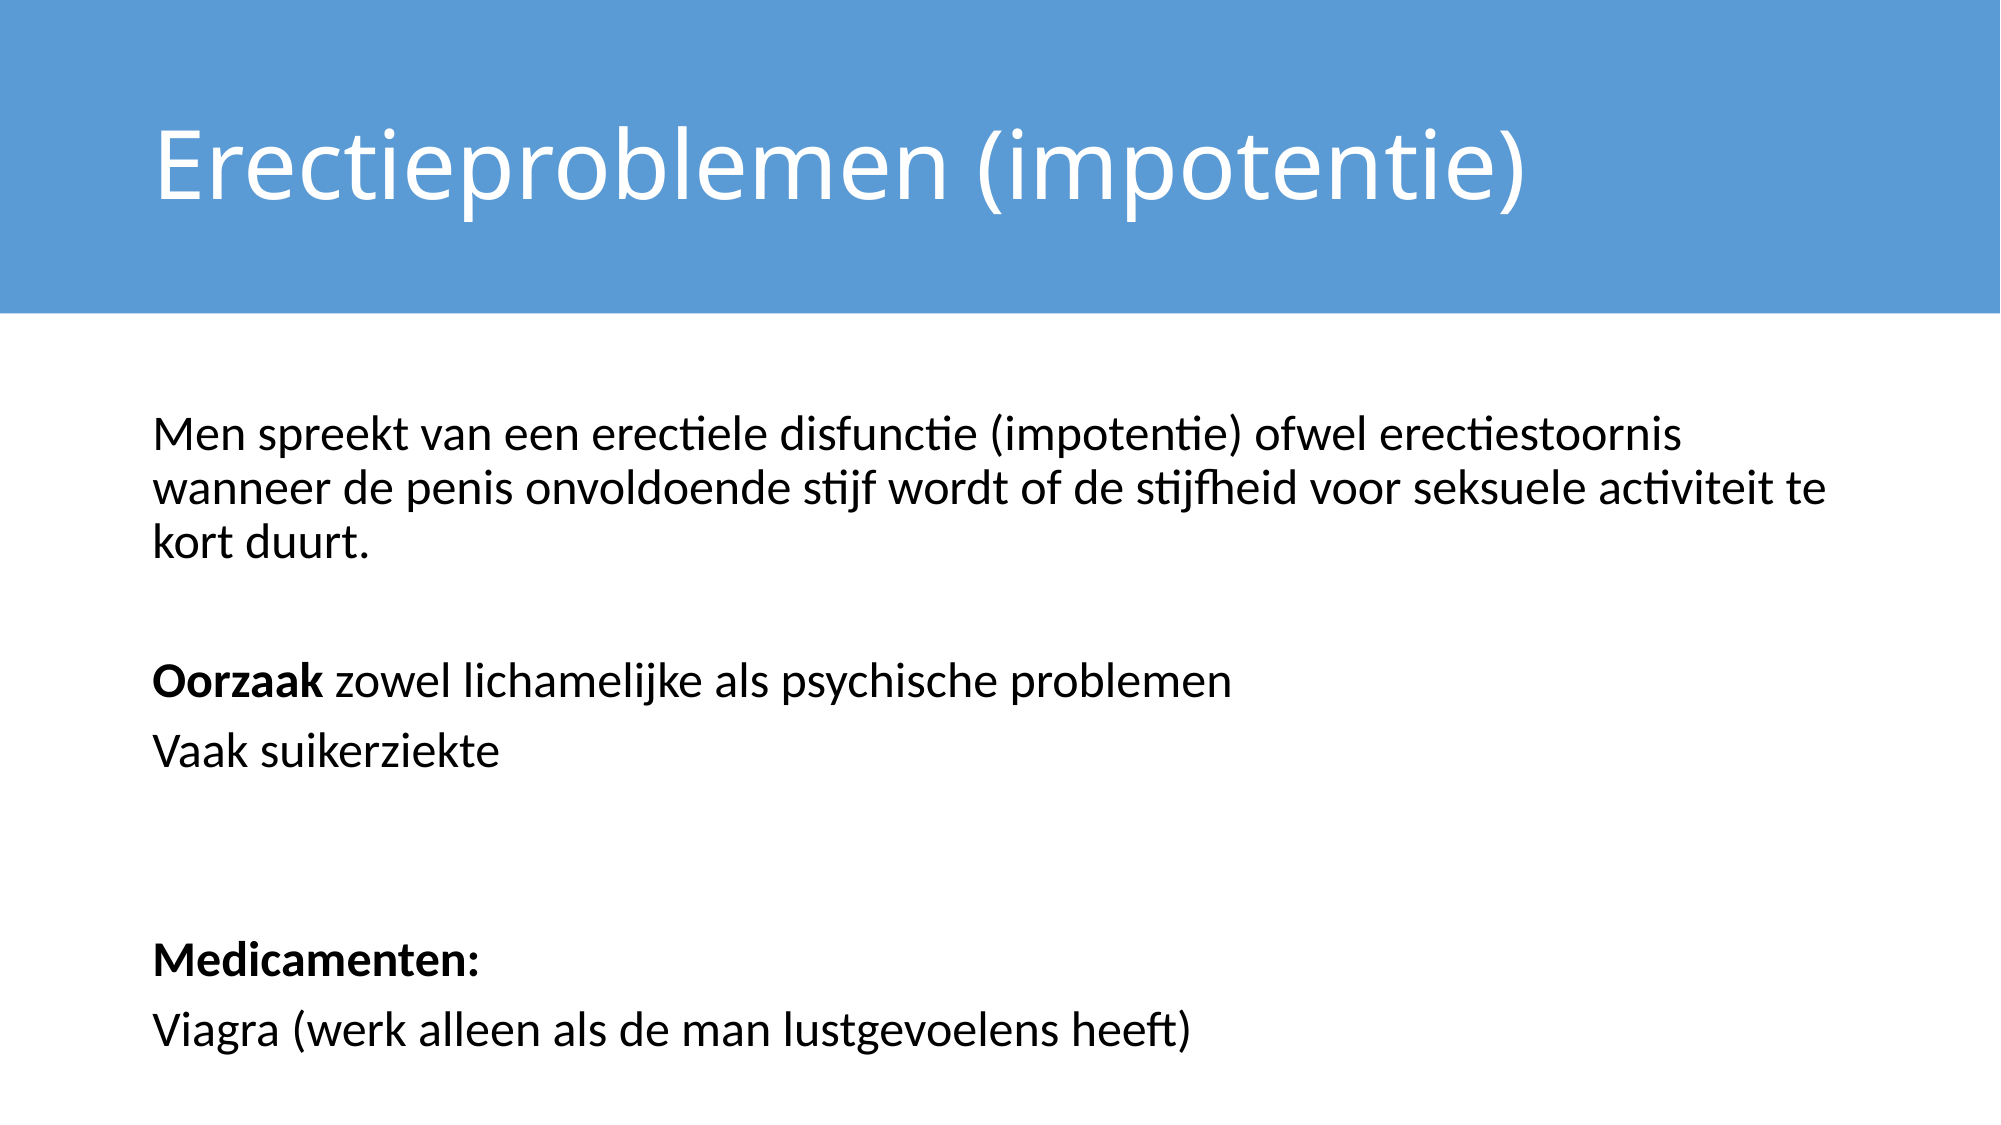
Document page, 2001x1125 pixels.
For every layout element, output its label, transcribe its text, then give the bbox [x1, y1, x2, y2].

title Erectieproblemen (impotentie) [137, 59, 1863, 278]
list Men spreekt van een erectiele disfunctie (impotentie) ofwel erectiestoornis wanneer de penis onvoldoende stijf wordt of de stijfheid voor seksuele activiteit te kort duurt. Oorzaak zowel lichamelijke als psychische problemen Vaak suikerziekte Medicamenten: Viagra (werk alleen als de man lustgevoelens heeft) [137, 399, 1863, 1094]
text_box [0, 0, 2000, 314]
